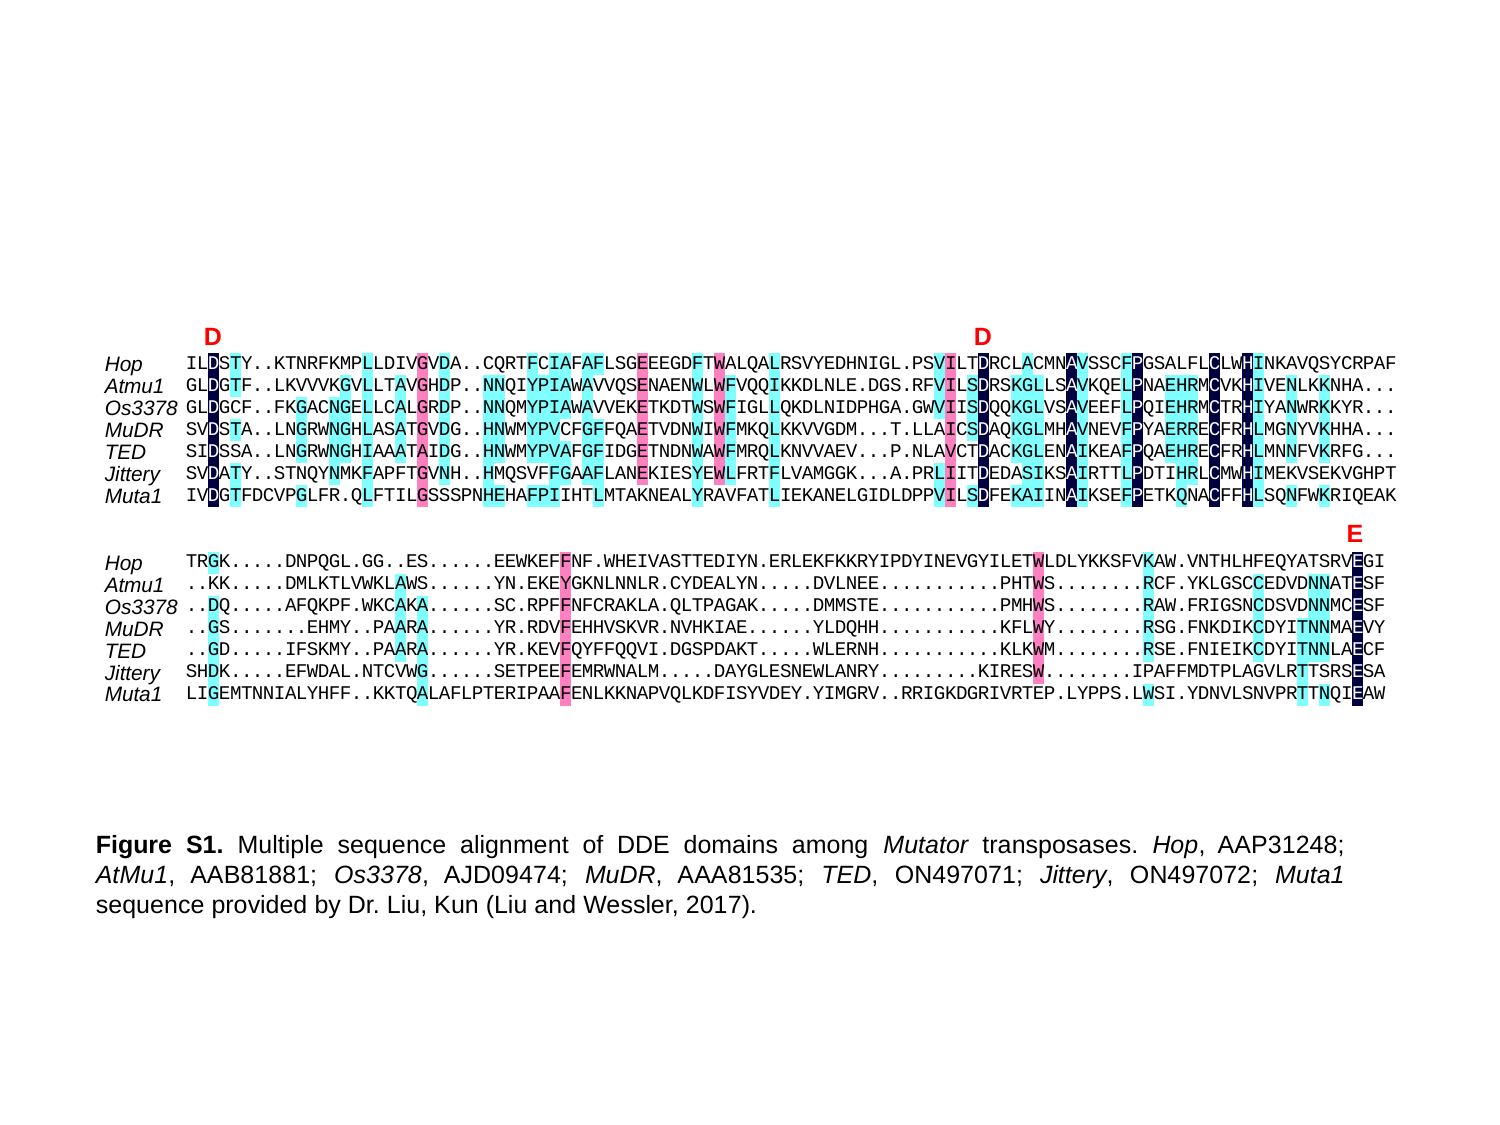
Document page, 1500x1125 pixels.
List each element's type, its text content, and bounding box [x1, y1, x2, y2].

text_box Figure S1. Multiple sequence alignment of DDE domains among Mutator transposases. Hop, AAP31248; AtMu1, AAB81881; Os3378, AJD09474; MuDR, AAA81535; TED, ON497071; Jittery, ON497072; Muta1 sequence provided by Dr. Liu, Kun (Liu and Wessler, 2017). [81, 821, 1360, 926]
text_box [104, 320, 1410, 712]
